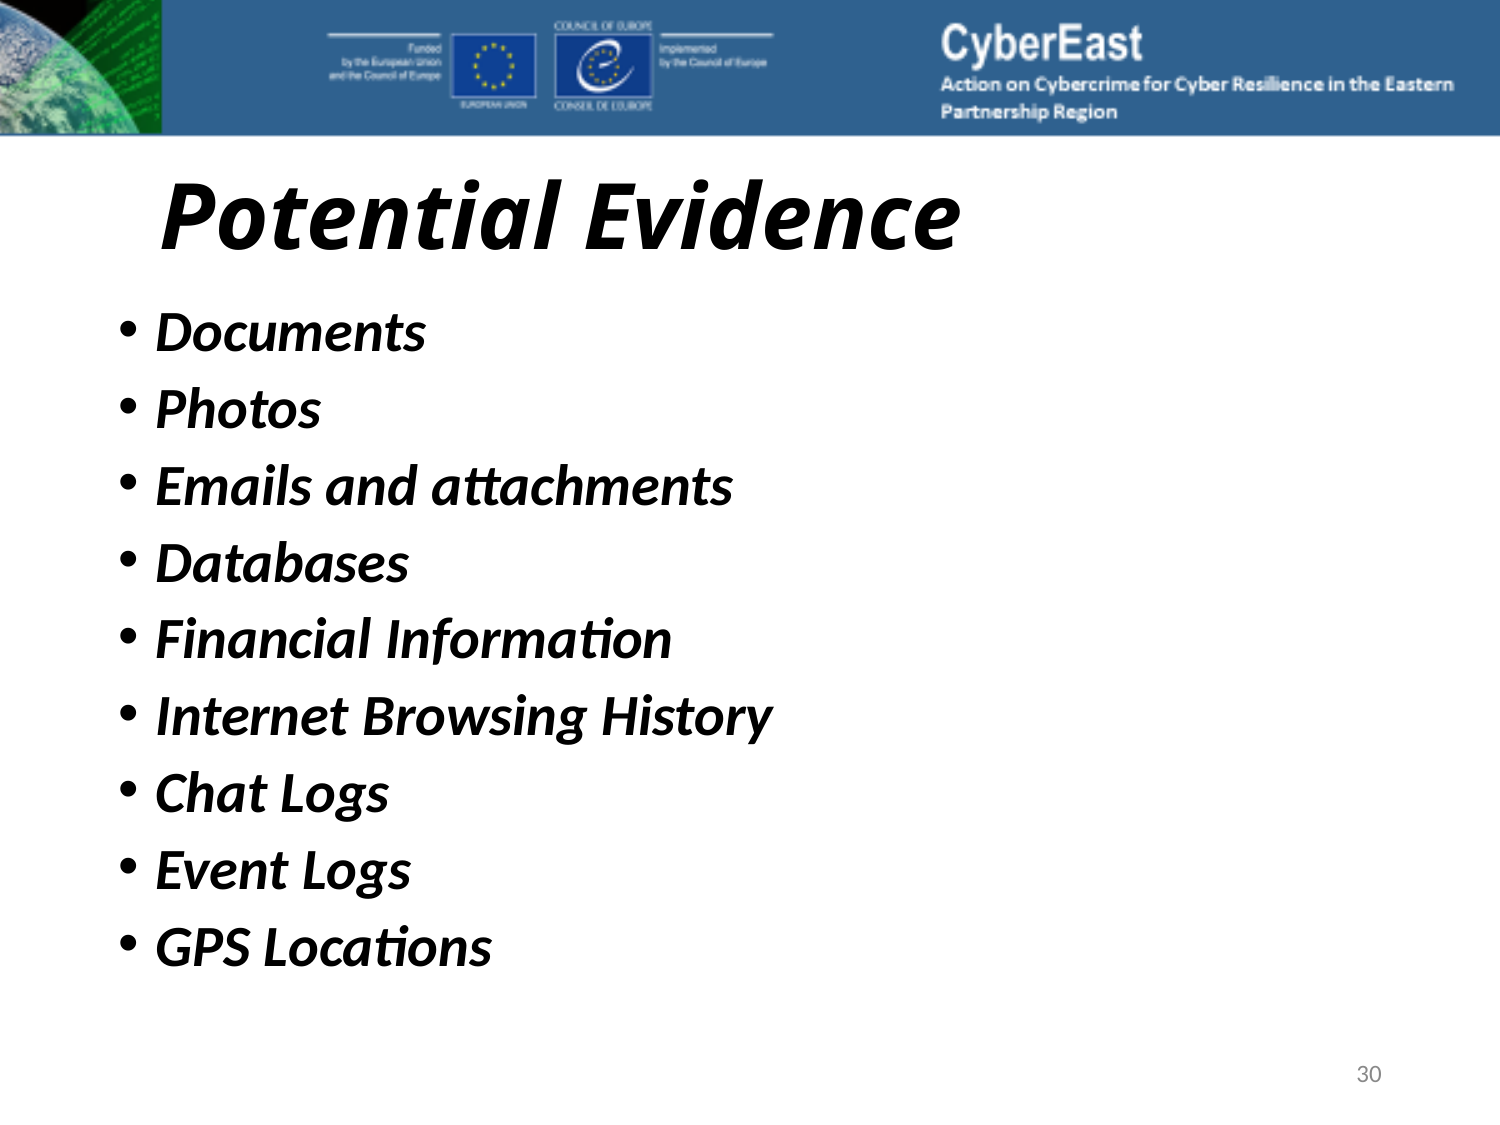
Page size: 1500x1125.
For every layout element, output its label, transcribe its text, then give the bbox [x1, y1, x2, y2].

picture [0, 0, 1500, 1125]
slide_number 30 [1059, 1042, 1397, 1103]
title Potential Evidence [144, 111, 1439, 330]
list Documents Photos Emails and attachments Databases Financial Information Internet Browsing History Chat Logs Event Logs GPS Locations [103, 299, 1397, 1014]
